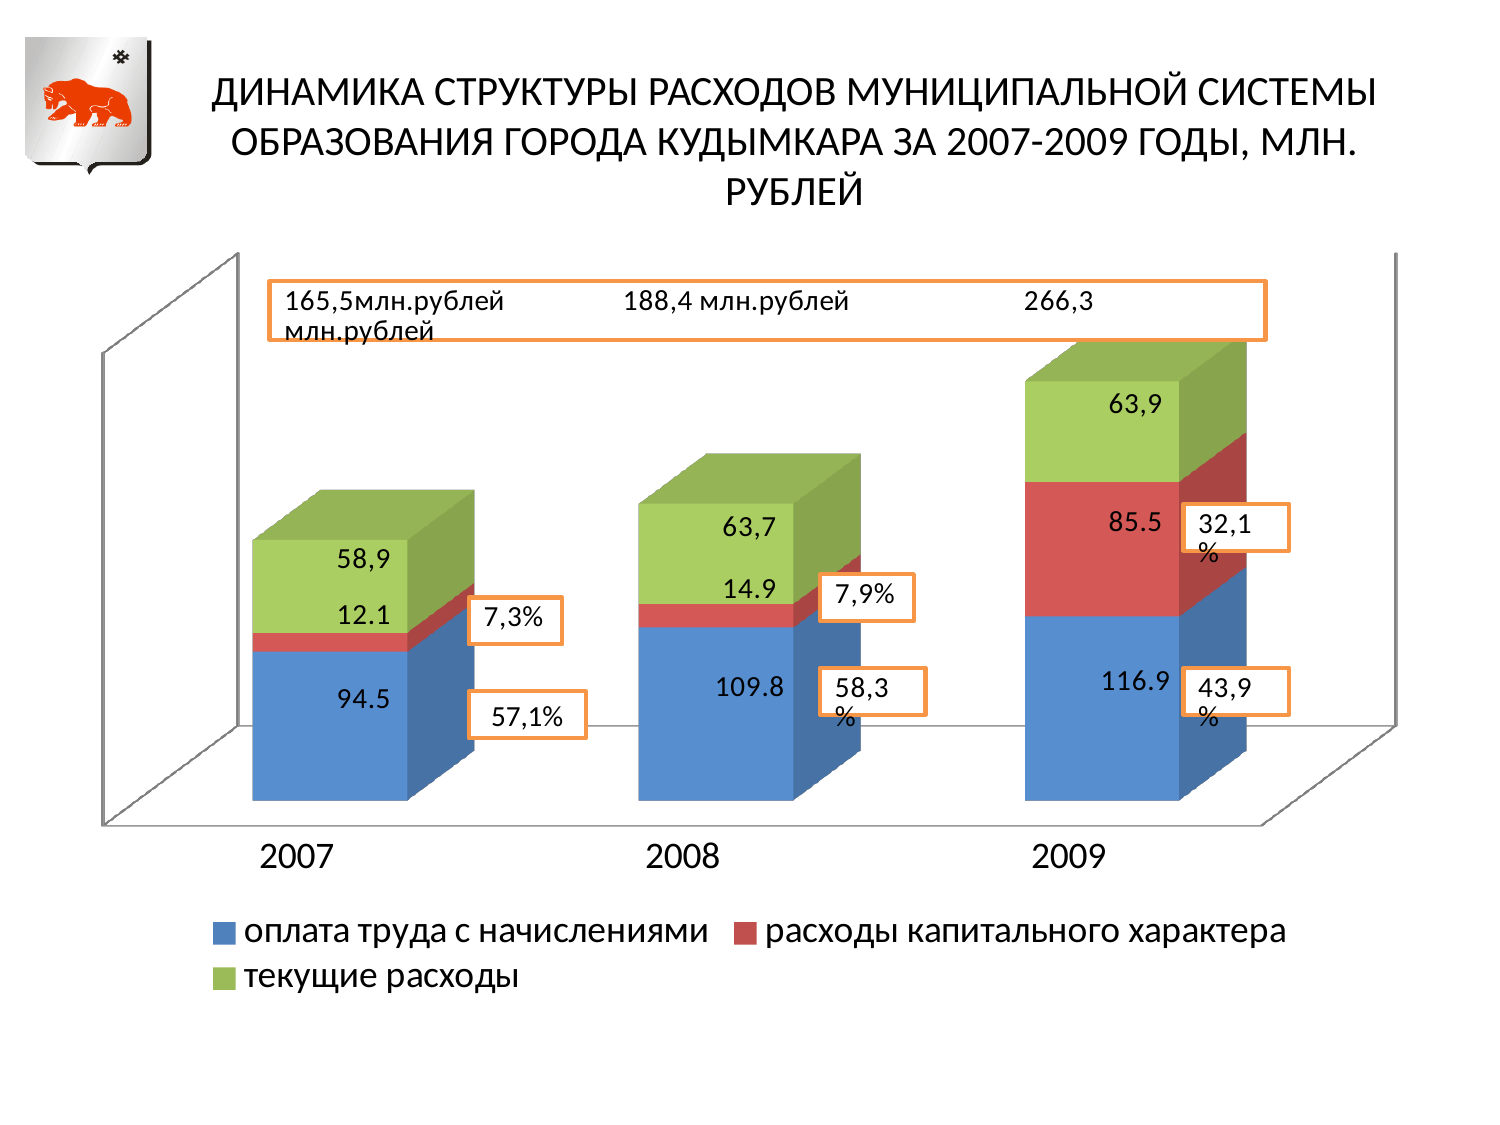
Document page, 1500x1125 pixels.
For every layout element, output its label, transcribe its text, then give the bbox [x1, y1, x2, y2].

chart [74, 234, 1426, 1006]
title ДИНАМИКА СТРУКТУРЫ РАСХОДОВ МУНИЦИПАЛЬНОЙ СИСТЕМЫ ОБРАЗОВАНИЯ ГОРОДА КУДЫМКАРА ЗА 2007-2009 ГОДЫ, МЛН. РУБЛЕЙ [164, 45, 1425, 233]
picture [23, 34, 153, 176]
